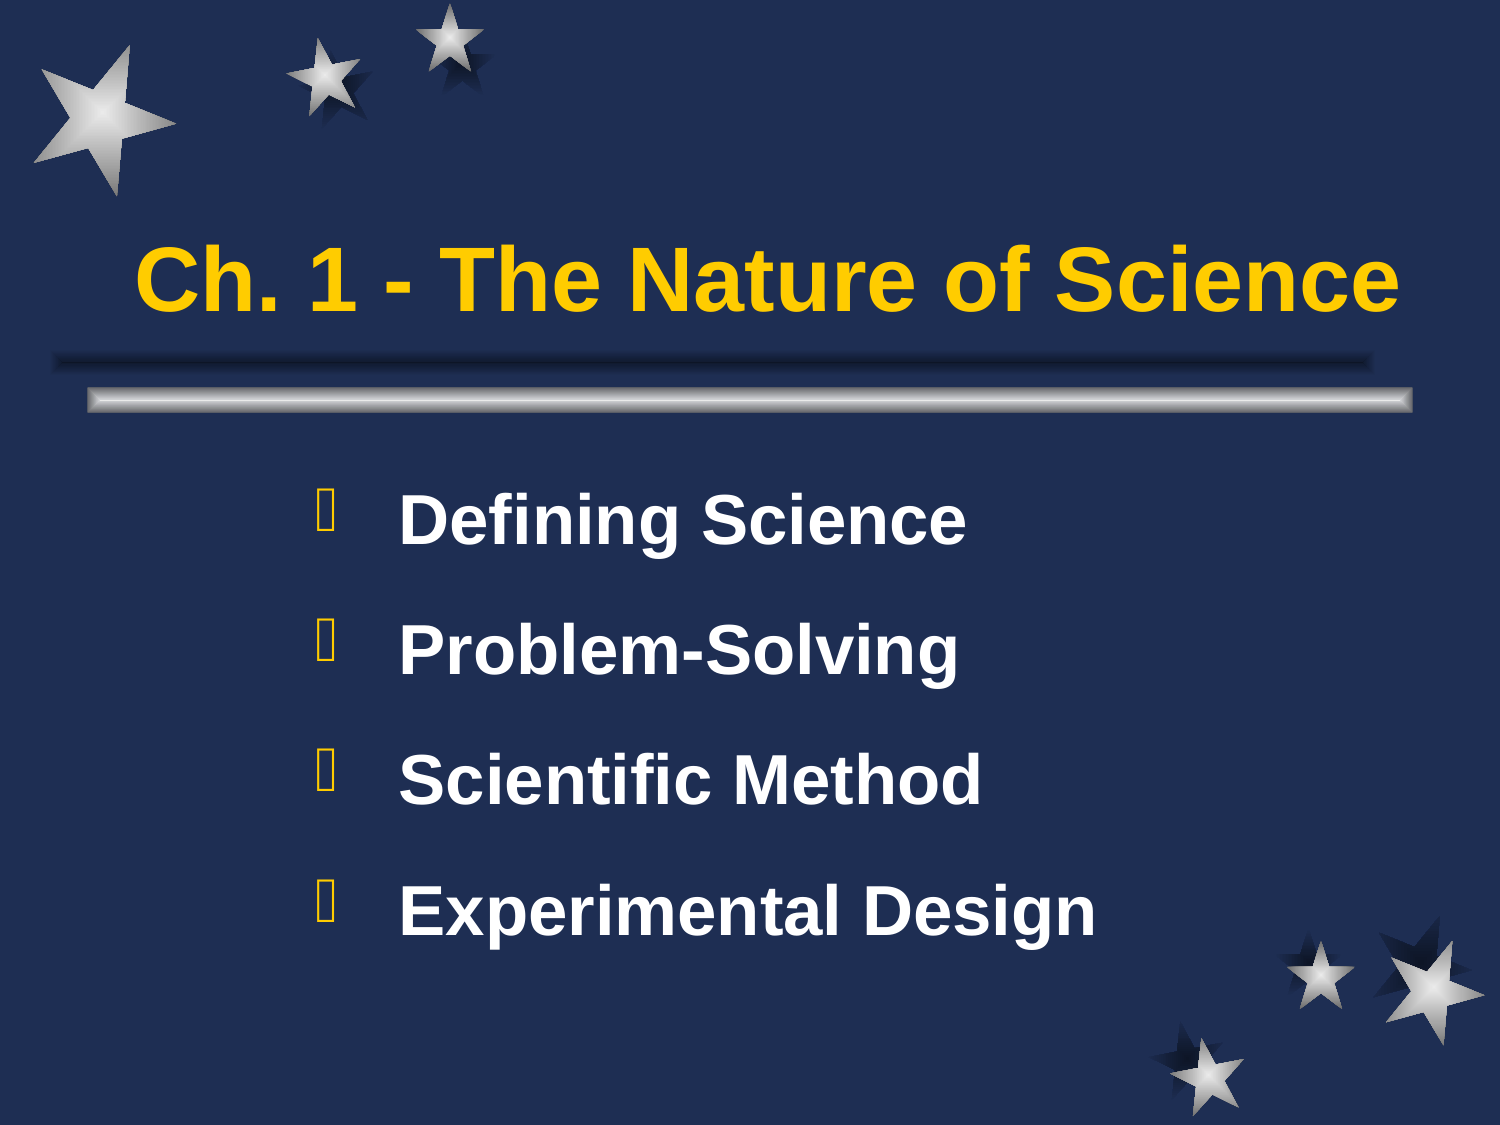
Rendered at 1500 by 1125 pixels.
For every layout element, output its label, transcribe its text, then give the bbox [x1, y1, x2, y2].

title Ch. 1 - The Nature of Science [112, 149, 1426, 338]
subtitle Defining Science Problem-Solving Scientific Method Experimental Design [299, 448, 1367, 1013]
